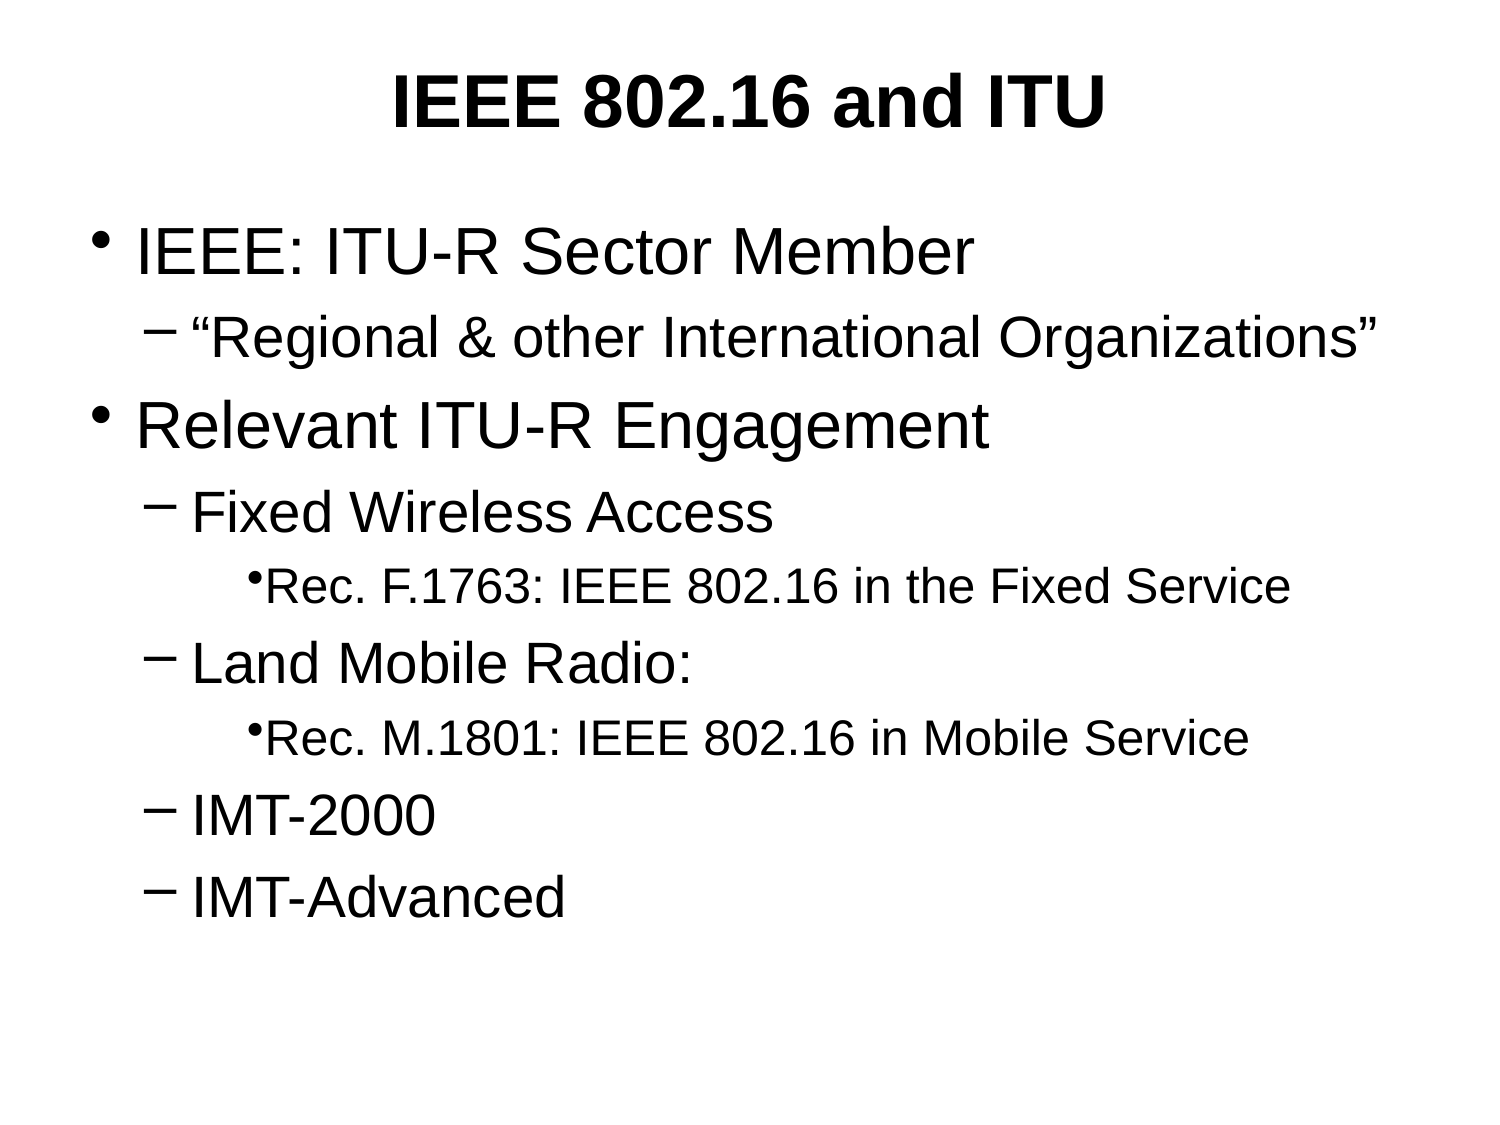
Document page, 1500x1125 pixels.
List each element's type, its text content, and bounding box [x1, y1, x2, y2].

list IEEE: ITU-R Sector Member “Regional & other International Organizations” Relevant ITU-R Engagement Fixed Wireless Access Rec. F.1763: IEEE 802.16 in the Fixed Service Land Mobile Radio: Rec. M.1801: IEEE 802.16 in Mobile Service IMT-2000 IMT-Advanced [75, 200, 1425, 1050]
title IEEE 802.16 and ITU [75, 45, 1425, 200]
